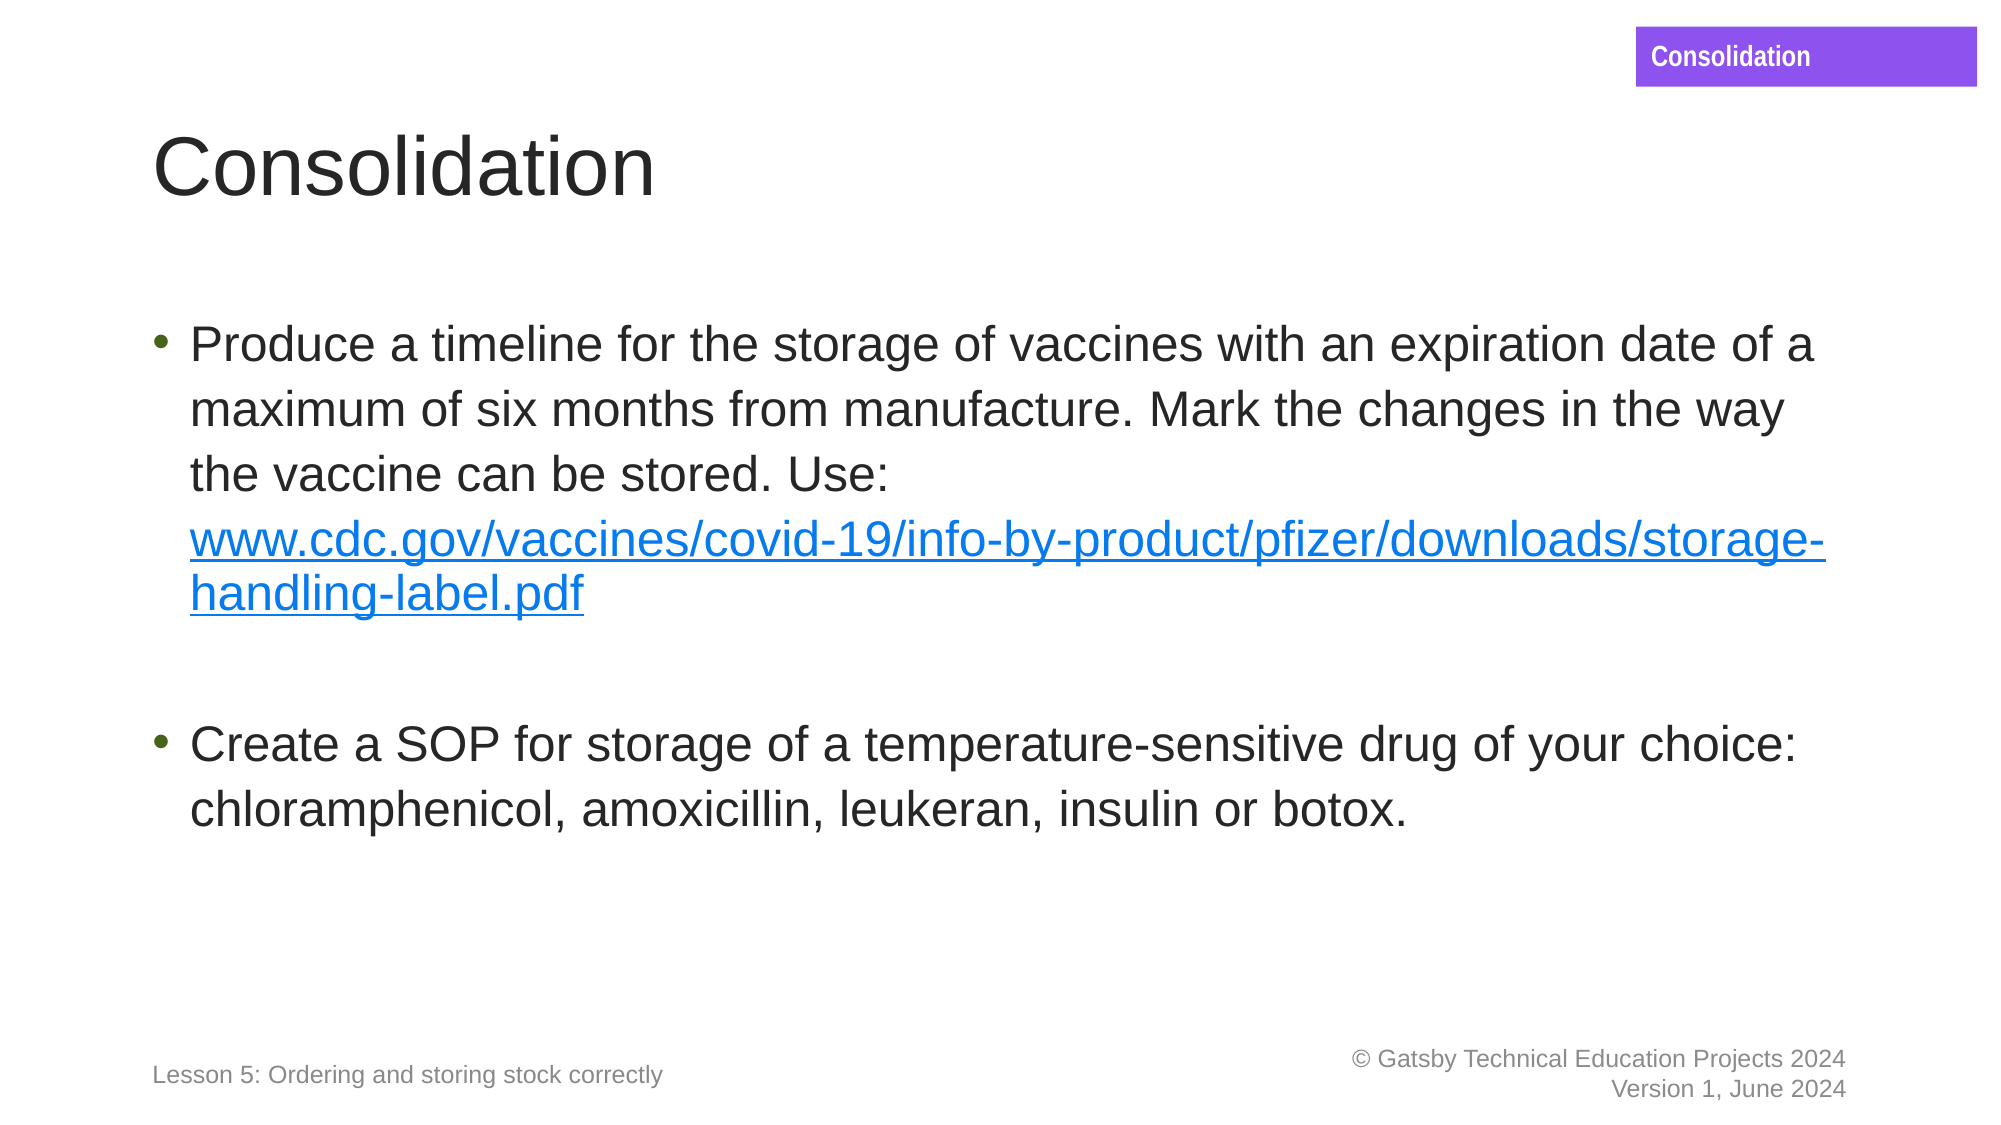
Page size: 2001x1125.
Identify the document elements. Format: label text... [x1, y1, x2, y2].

list Consolidation [1636, 26, 1978, 87]
title Consolidation [137, 59, 1863, 278]
list Produce a timeline for the storage of vaccines with an expiration date of a maximum of six months from manufacture. Mark the changes in the way the vaccine can be stored. Use: www.cdc.gov/vaccines/covid-19/info-by-product/pfizer/downloads/storage-handling-label.pdf Create a SOP for storage of a temperature-sensitive drug of your choice: chloramphenicol, amoxicillin, leukeran, insulin or botox. [137, 299, 1863, 1014]
list Lesson 5: Ordering and storing stock correctly [137, 1042, 829, 1103]
